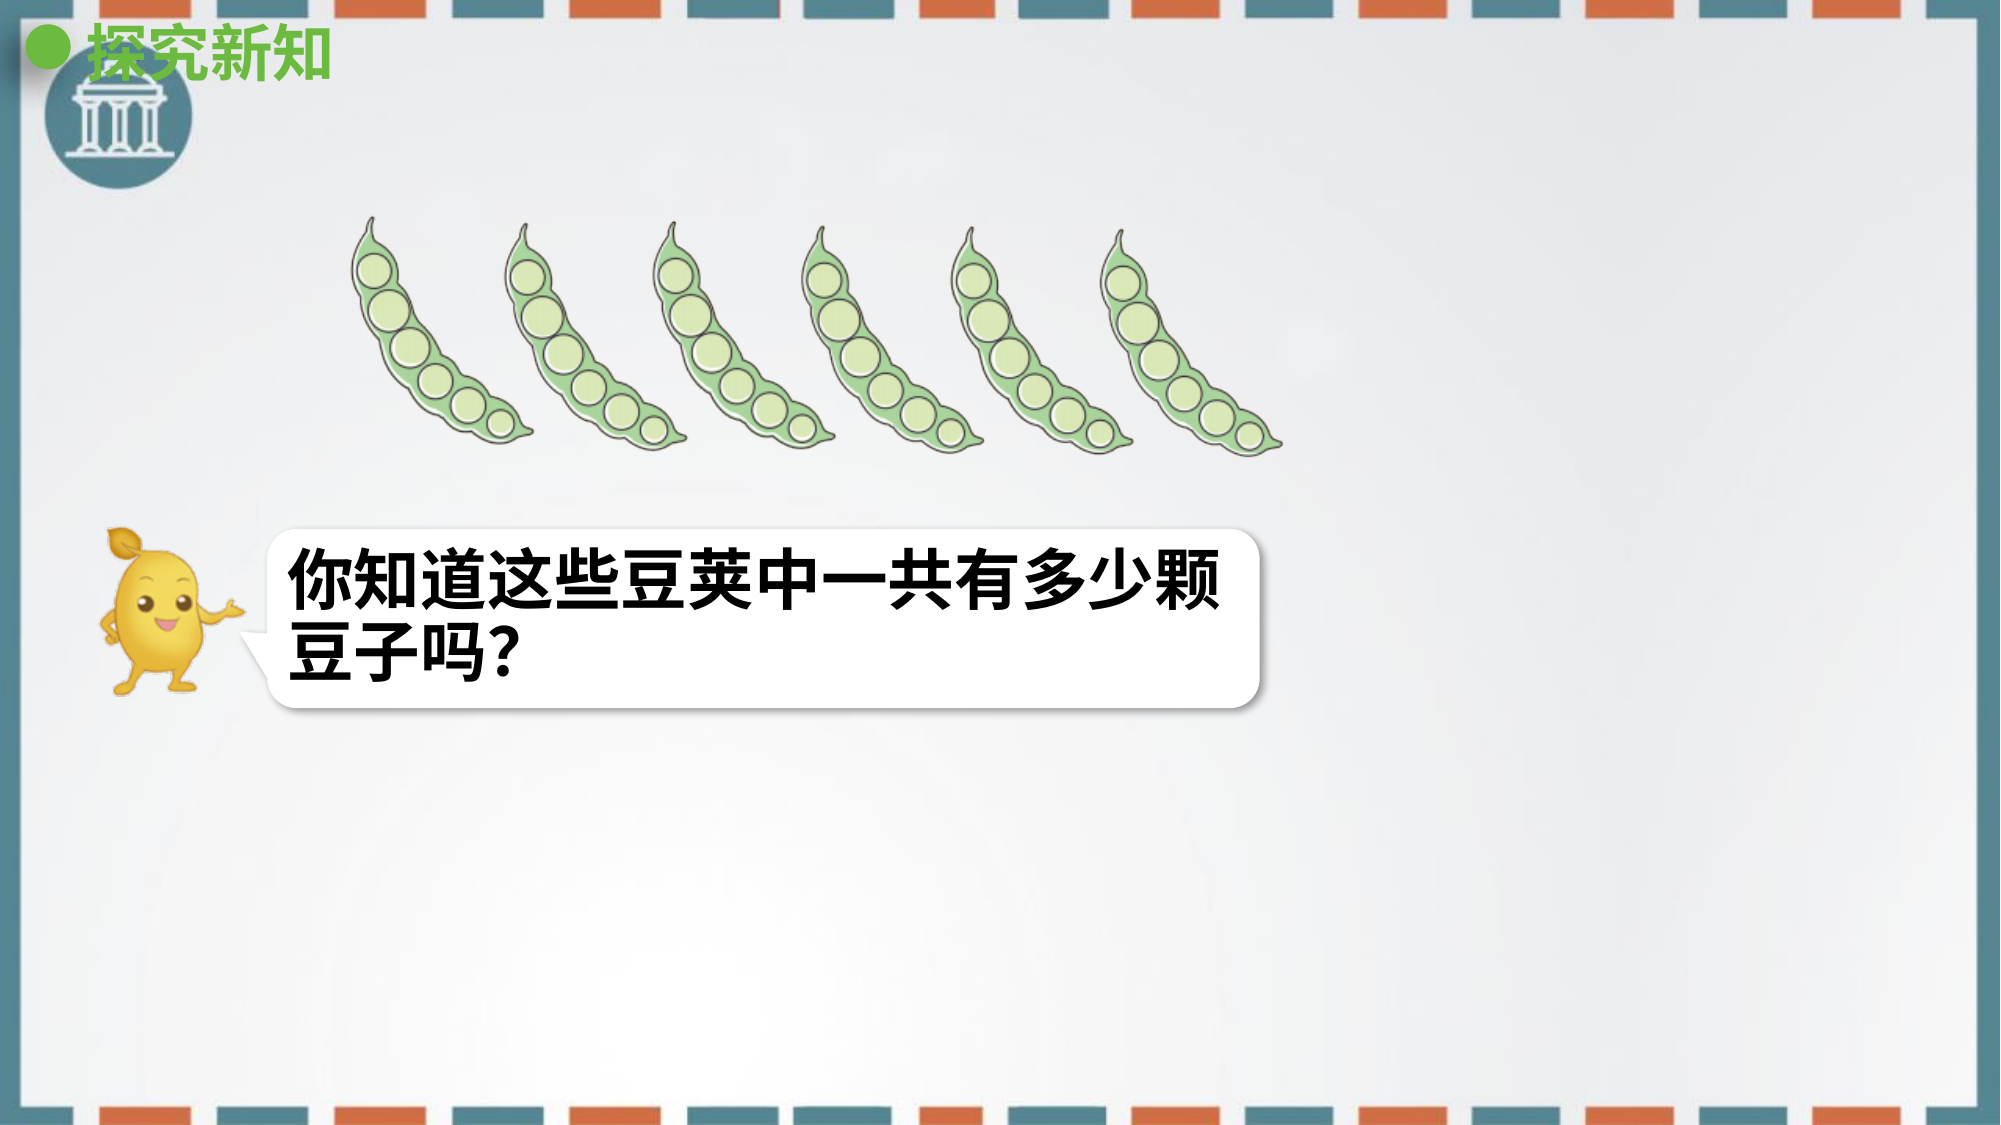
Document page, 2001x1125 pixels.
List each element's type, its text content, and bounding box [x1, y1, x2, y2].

subtitle 探究新知 [64, 6, 357, 90]
text_box 你知道这些豆荚中一共有多少颗豆子吗？ [259, 528, 1260, 709]
picture [0, 0, 2000, 1125]
